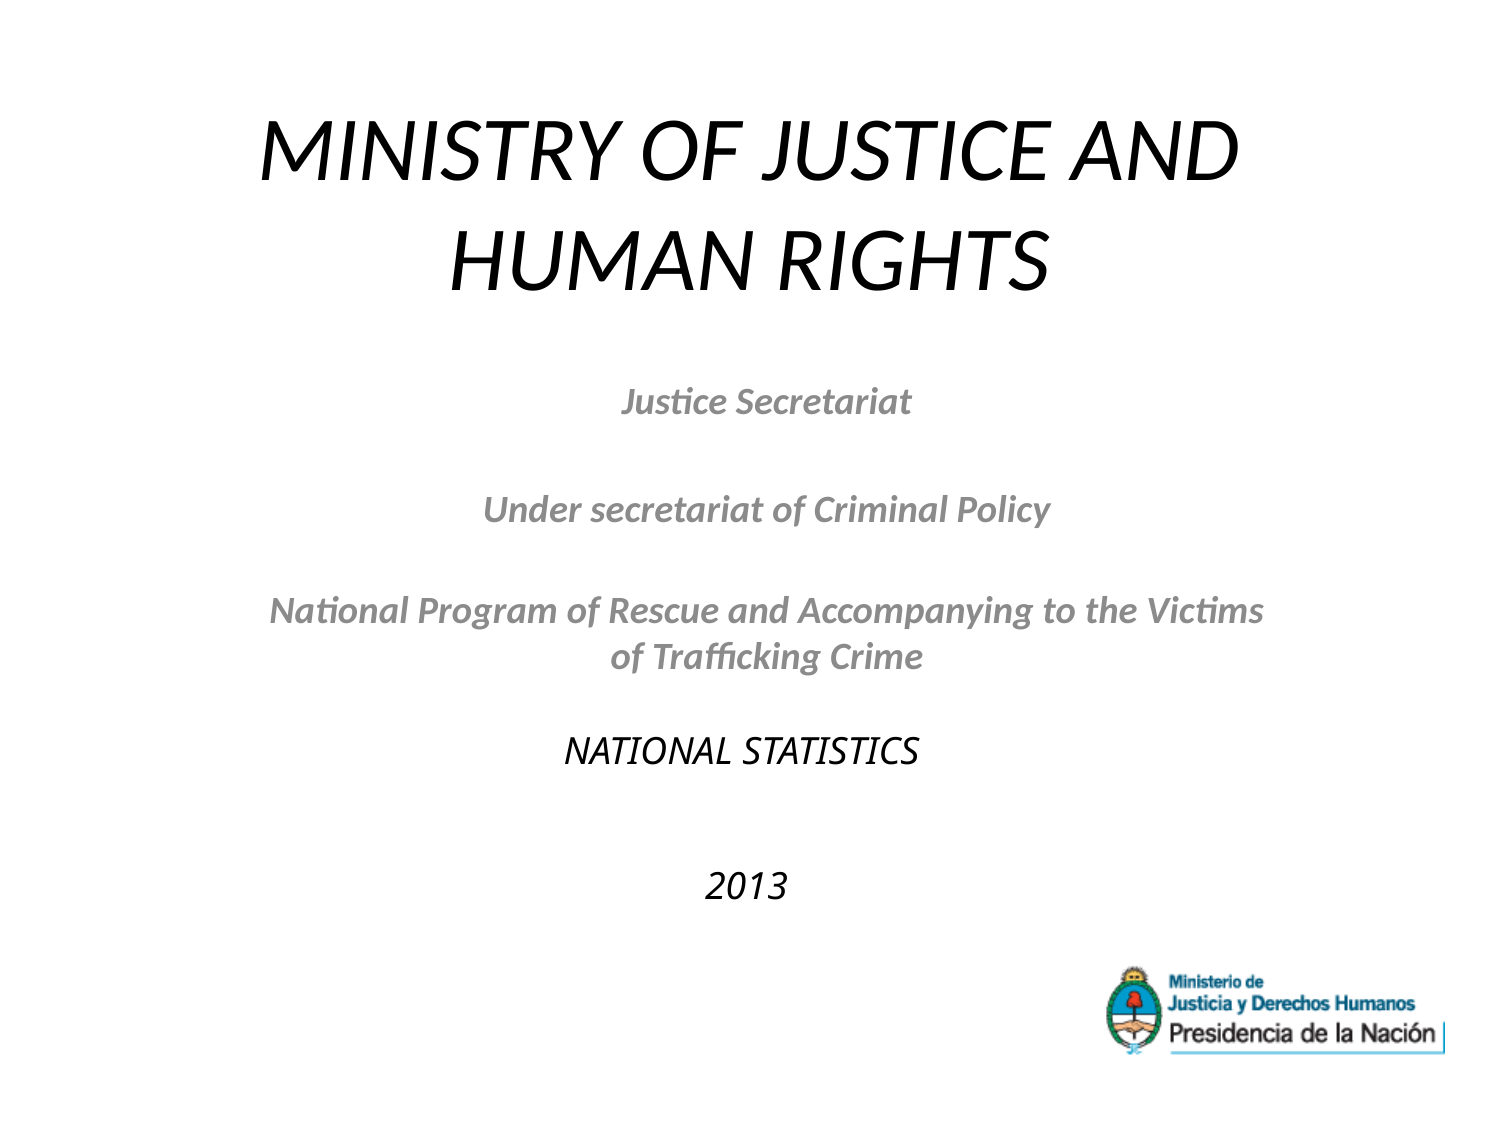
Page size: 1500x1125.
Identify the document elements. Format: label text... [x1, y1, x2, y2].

title MINISTRY OF JUSTICE AND HUMAN RIGHTS [111, 77, 1388, 320]
picture [1080, 916, 1445, 1072]
subtitle Justice Secretariat Under secretariat of Criminal Policy National Program of Rescue and Accompanying to the Victims of Trafficking Crime [241, 314, 1293, 689]
text_box NATIONAL STATISTICS 2013 [230, 720, 1263, 915]
